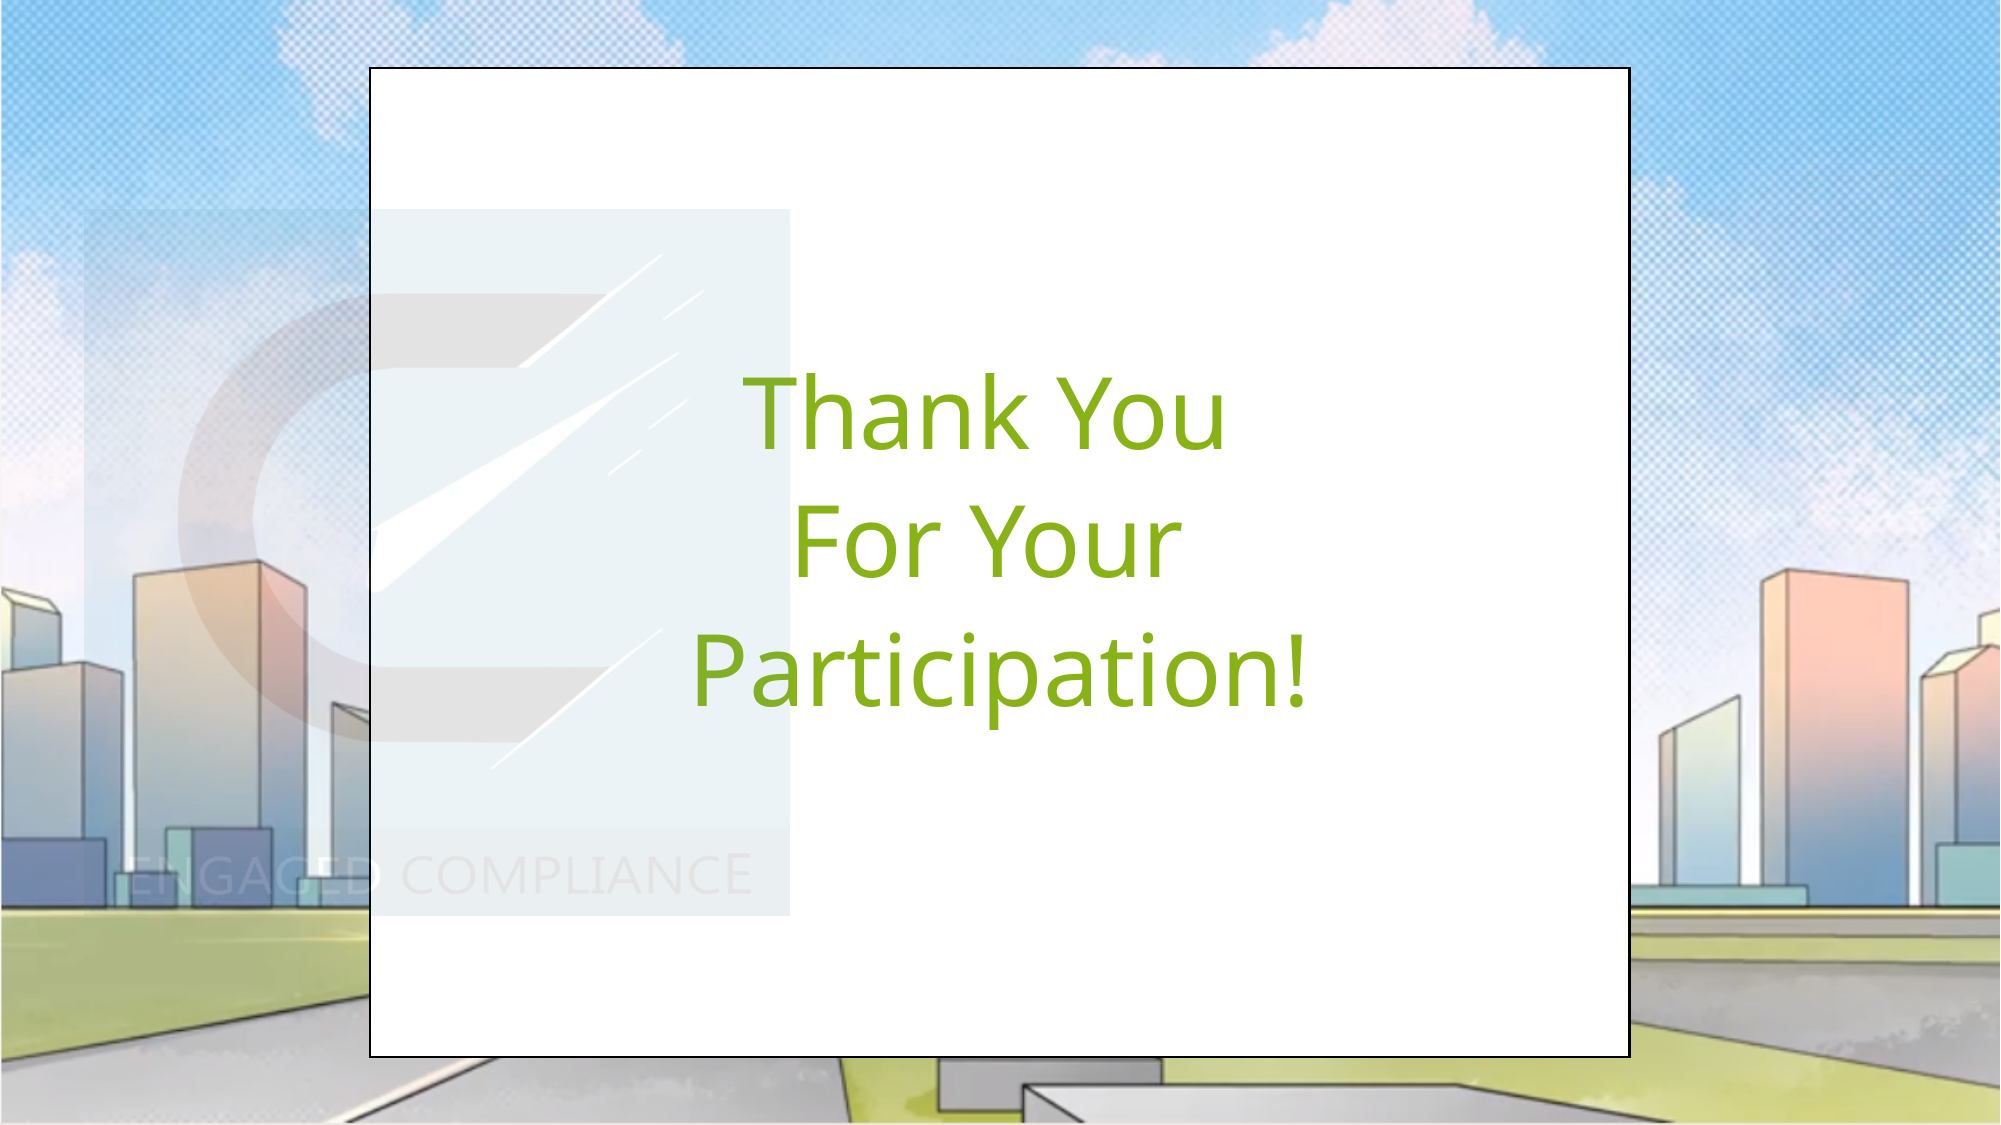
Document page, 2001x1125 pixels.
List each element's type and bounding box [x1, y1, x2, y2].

picture [84, 209, 790, 916]
list [0, 0, 2000, 1125]
